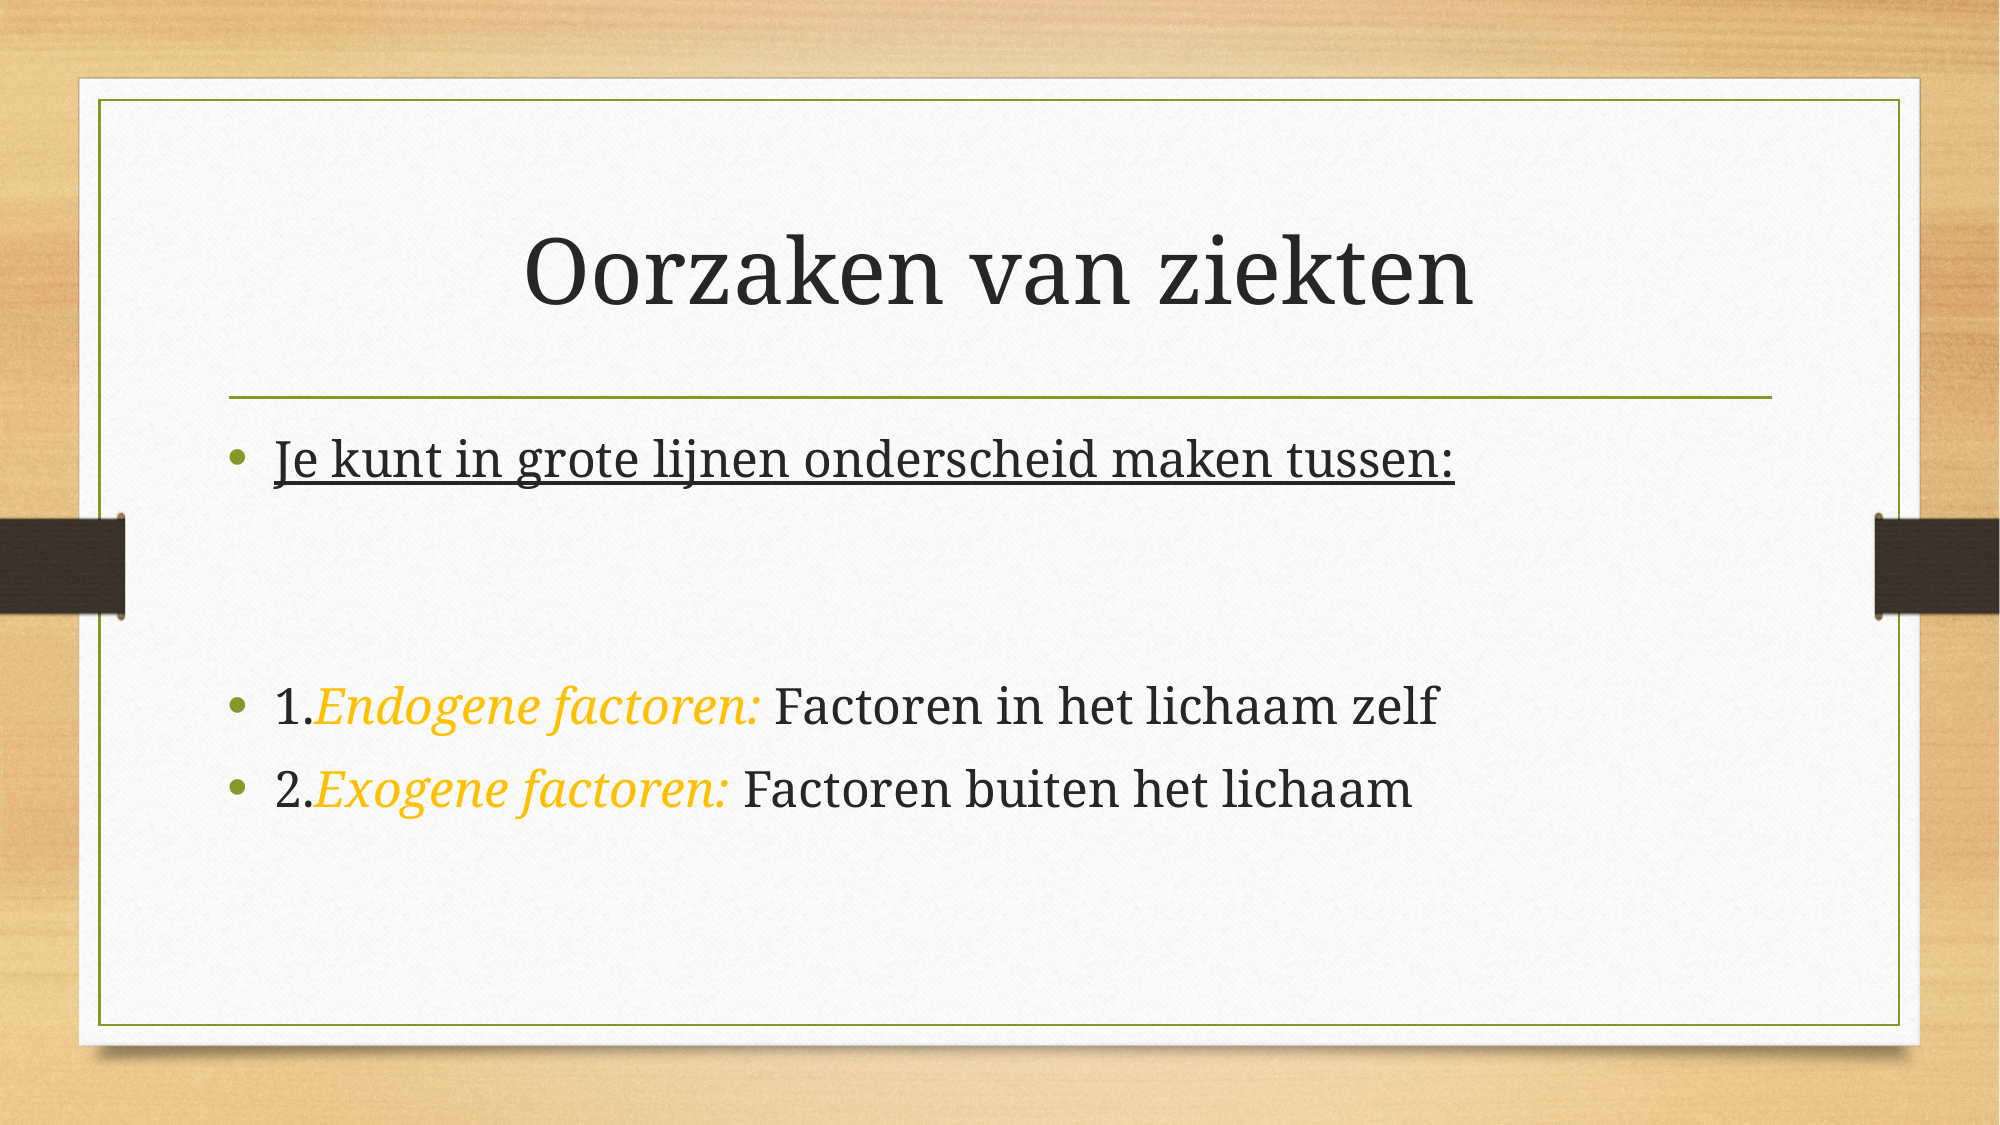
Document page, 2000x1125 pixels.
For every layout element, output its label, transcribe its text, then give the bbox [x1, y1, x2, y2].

list Je kunt in grote lijnen onderscheid maken tussen: 1.Endogene factoren: Factoren in het lichaam zelf 2.Exogene factoren: Factoren buiten het lichaam [212, 419, 1787, 964]
picture [0, 0, 2000, 1125]
title Oorzaken van ziekten [212, 161, 1787, 375]
